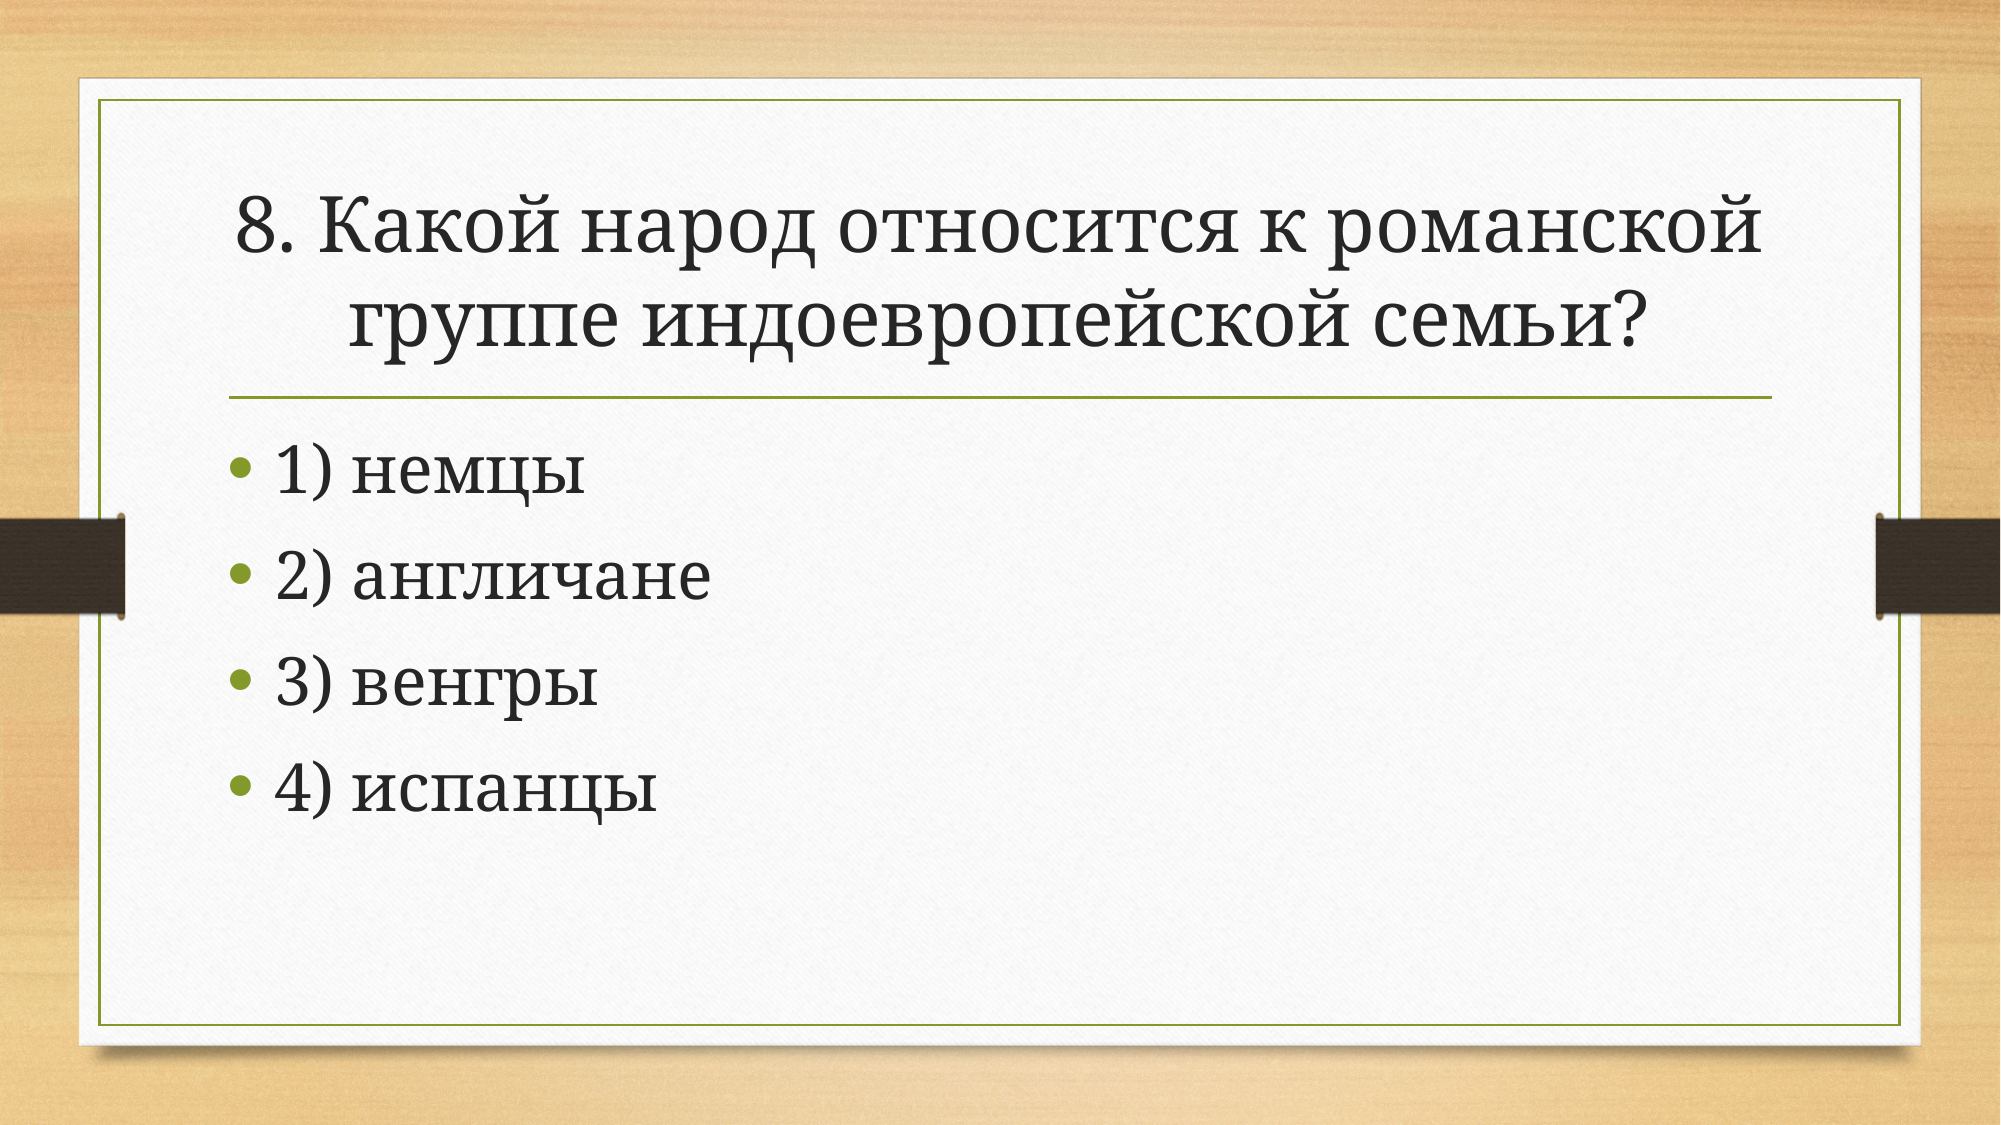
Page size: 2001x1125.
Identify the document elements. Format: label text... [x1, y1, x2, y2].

title 8. Какой народ относится к романской группе индоевропейской семьи? [212, 161, 1788, 375]
list 1) немцы 2) англичане 3) венгры 4) испанцы [212, 419, 1788, 964]
picture [0, 0, 2001, 1125]
